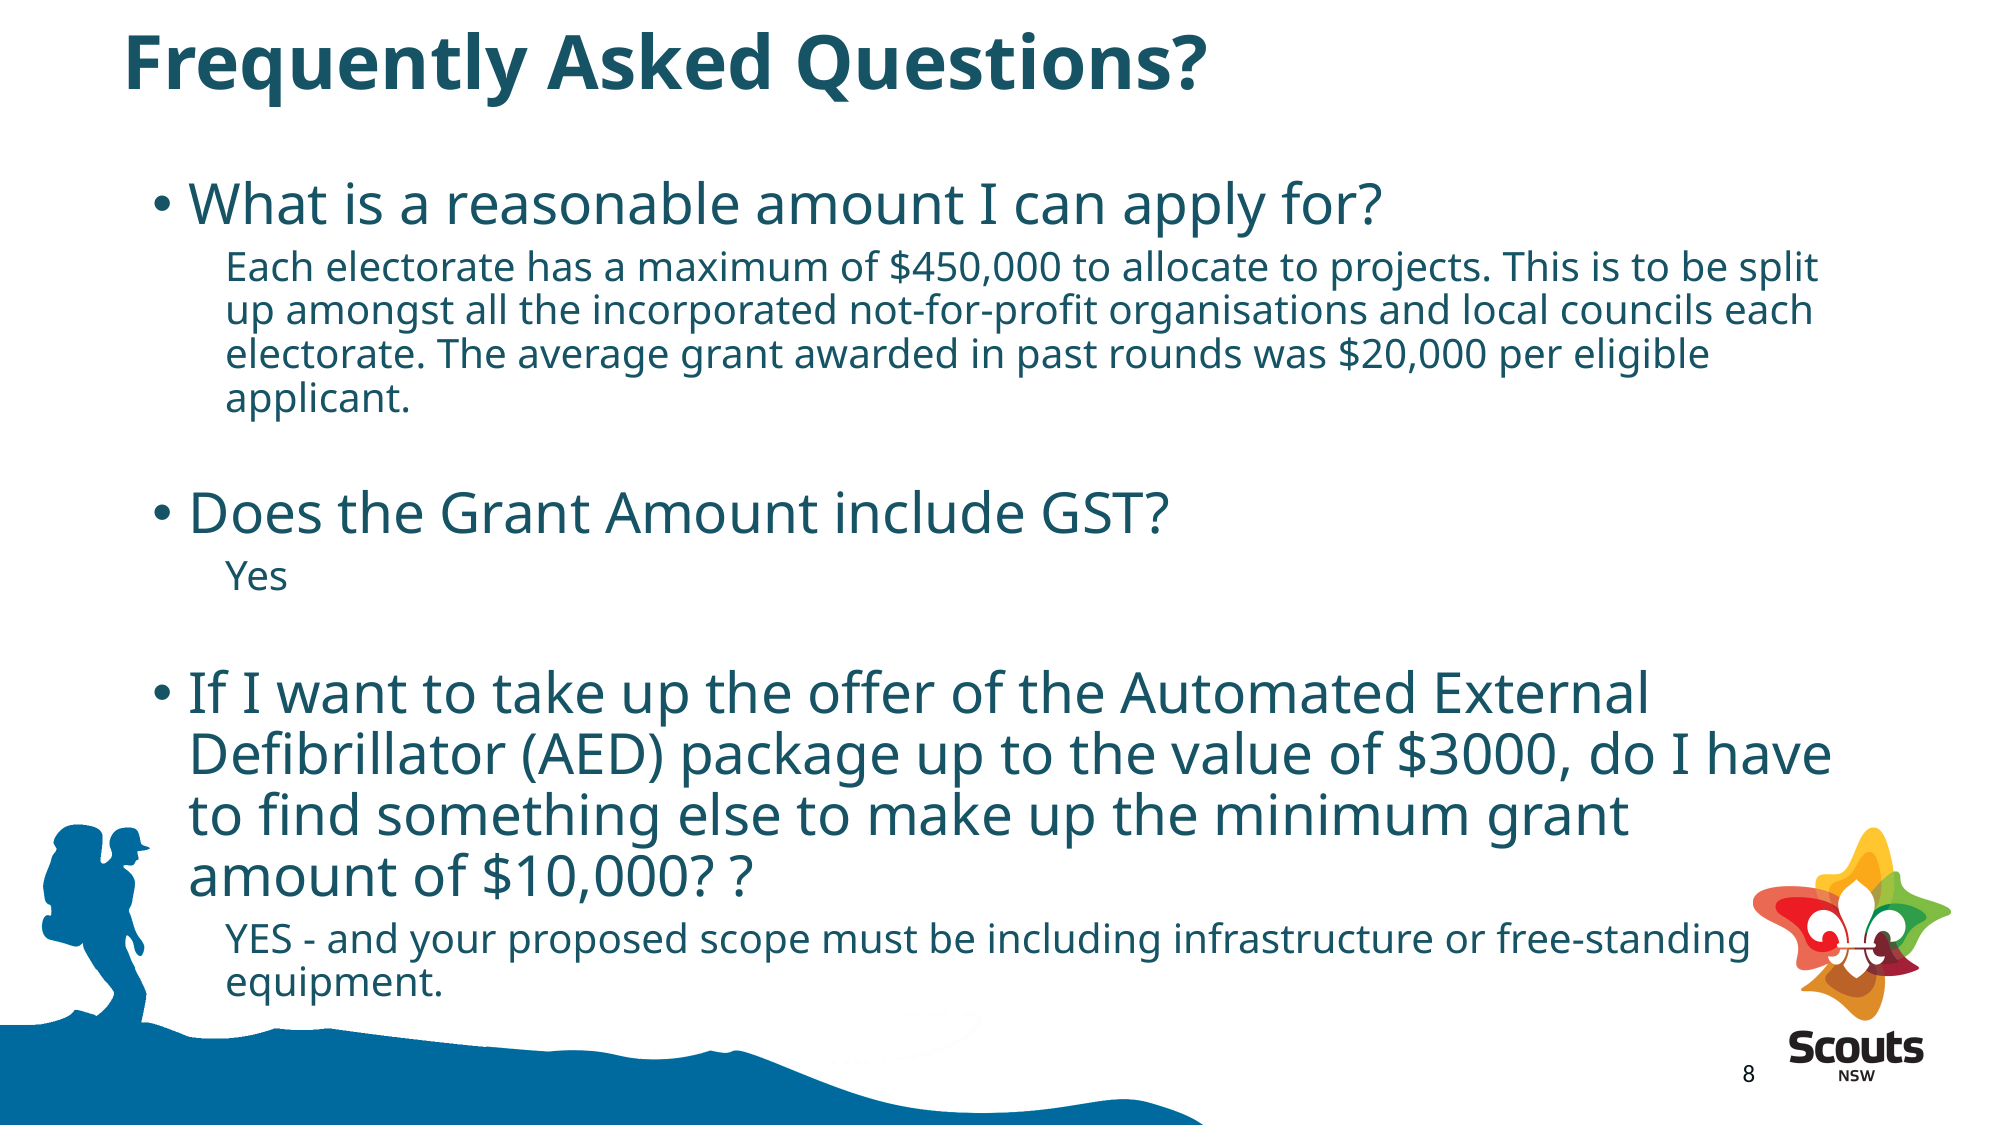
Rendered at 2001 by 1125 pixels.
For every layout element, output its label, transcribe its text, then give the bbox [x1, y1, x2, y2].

picture [124, 862, 137, 931]
list What is a reasonable amount I can apply for? Each electorate has a maximum of $450,000 to allocate to projects. This is to be split up amongst all the incorporated not-for-profit organisations and local councils each electorate. The average grant awarded in past rounds was $20,000 per eligible applicant. Does the Grant Amount include GST? Yes If I want to take up the offer of the Automated External Defibrillator (AED) package up to the value of $3000, do I have to find something else to make up the minimum grant amount of $10,000? ? YES - and your proposed scope must be including infrastructure or free-standing equipment. [137, 168, 1863, 1014]
title Frequently Asked Questions? [107, 0, 1893, 130]
picture [0, 0, 2001, 1125]
slide_number 8 [1320, 1042, 1771, 1103]
picture [126, 937, 137, 970]
